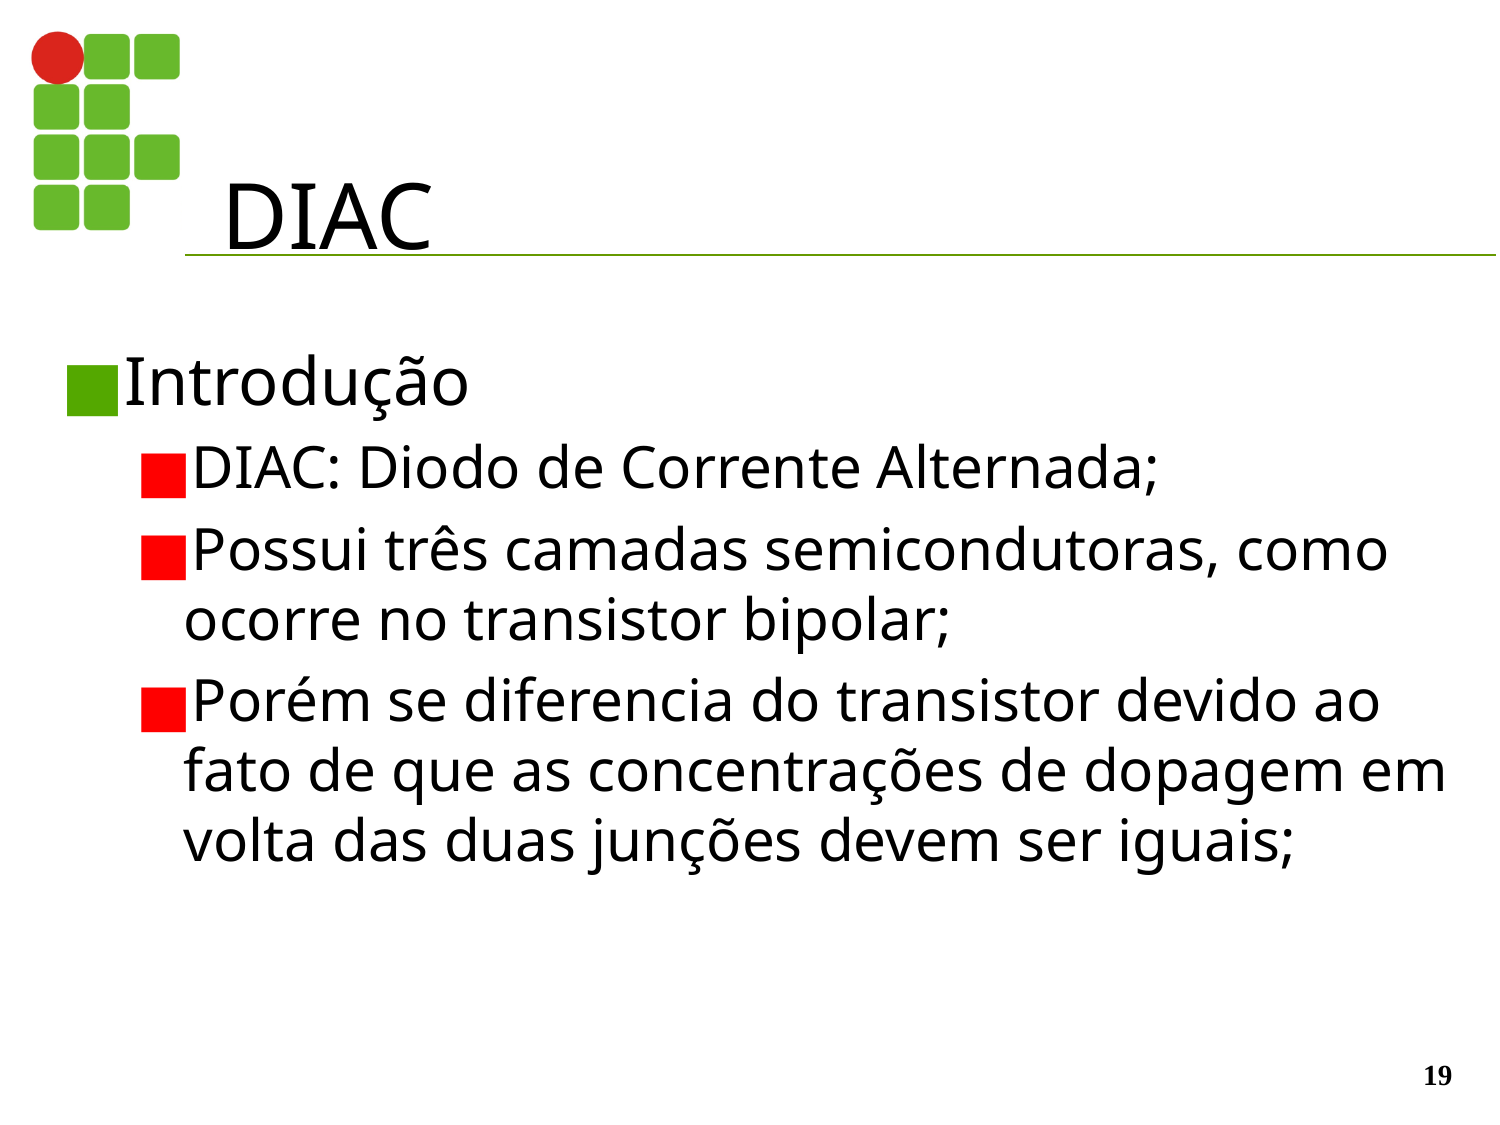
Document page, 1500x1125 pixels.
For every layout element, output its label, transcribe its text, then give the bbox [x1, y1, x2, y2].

picture [29, 30, 182, 232]
list Introdução DIAC: Diodo de Corrente Alternada; Possui três camadas semicondutoras, como ocorre no transistor bipolar; Porém se diferencia do transistor devido ao fato de que as concentrações de dopagem em volta das duas junções devem ser iguais; [46, 331, 1469, 1032]
title DIAC [206, 35, 1468, 275]
text_box ‹#› [1155, 1032, 1468, 1100]
